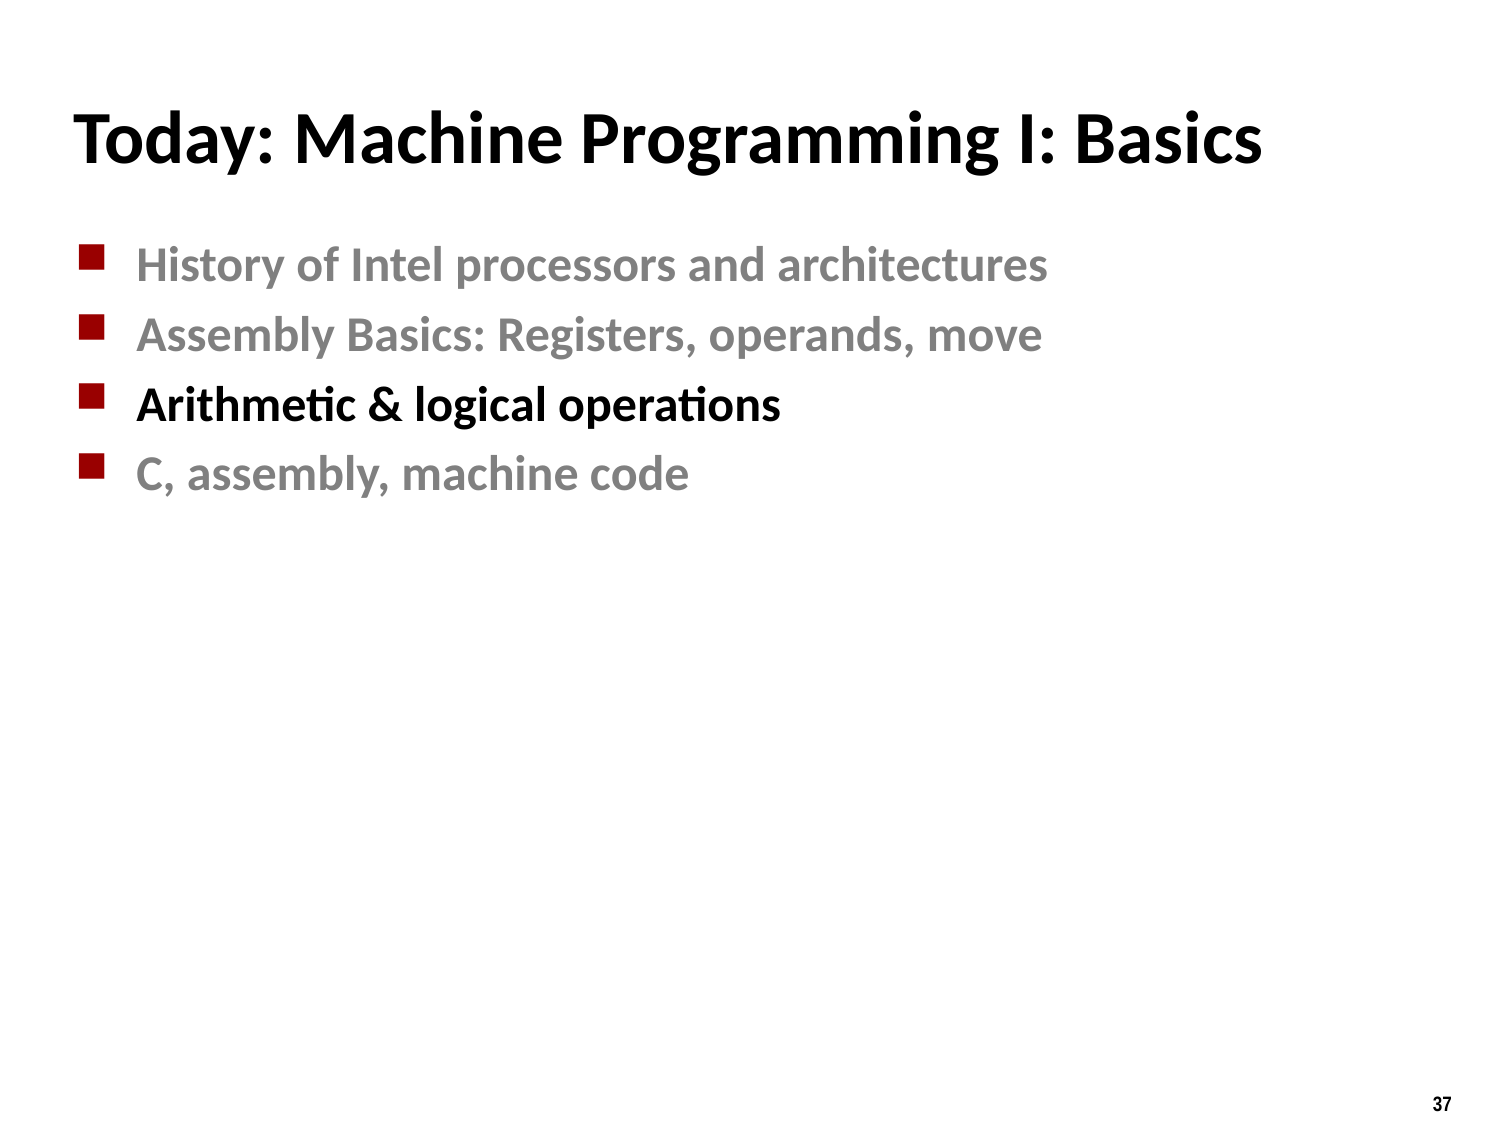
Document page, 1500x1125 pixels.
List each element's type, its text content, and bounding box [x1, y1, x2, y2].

title Today: Machine Programming I: Basics [58, 71, 1305, 197]
list History of Intel processors and architectures Assembly Basics: Registers, operands, move Arithmetic & logical operations C, assembly, machine code [64, 223, 1361, 1040]
